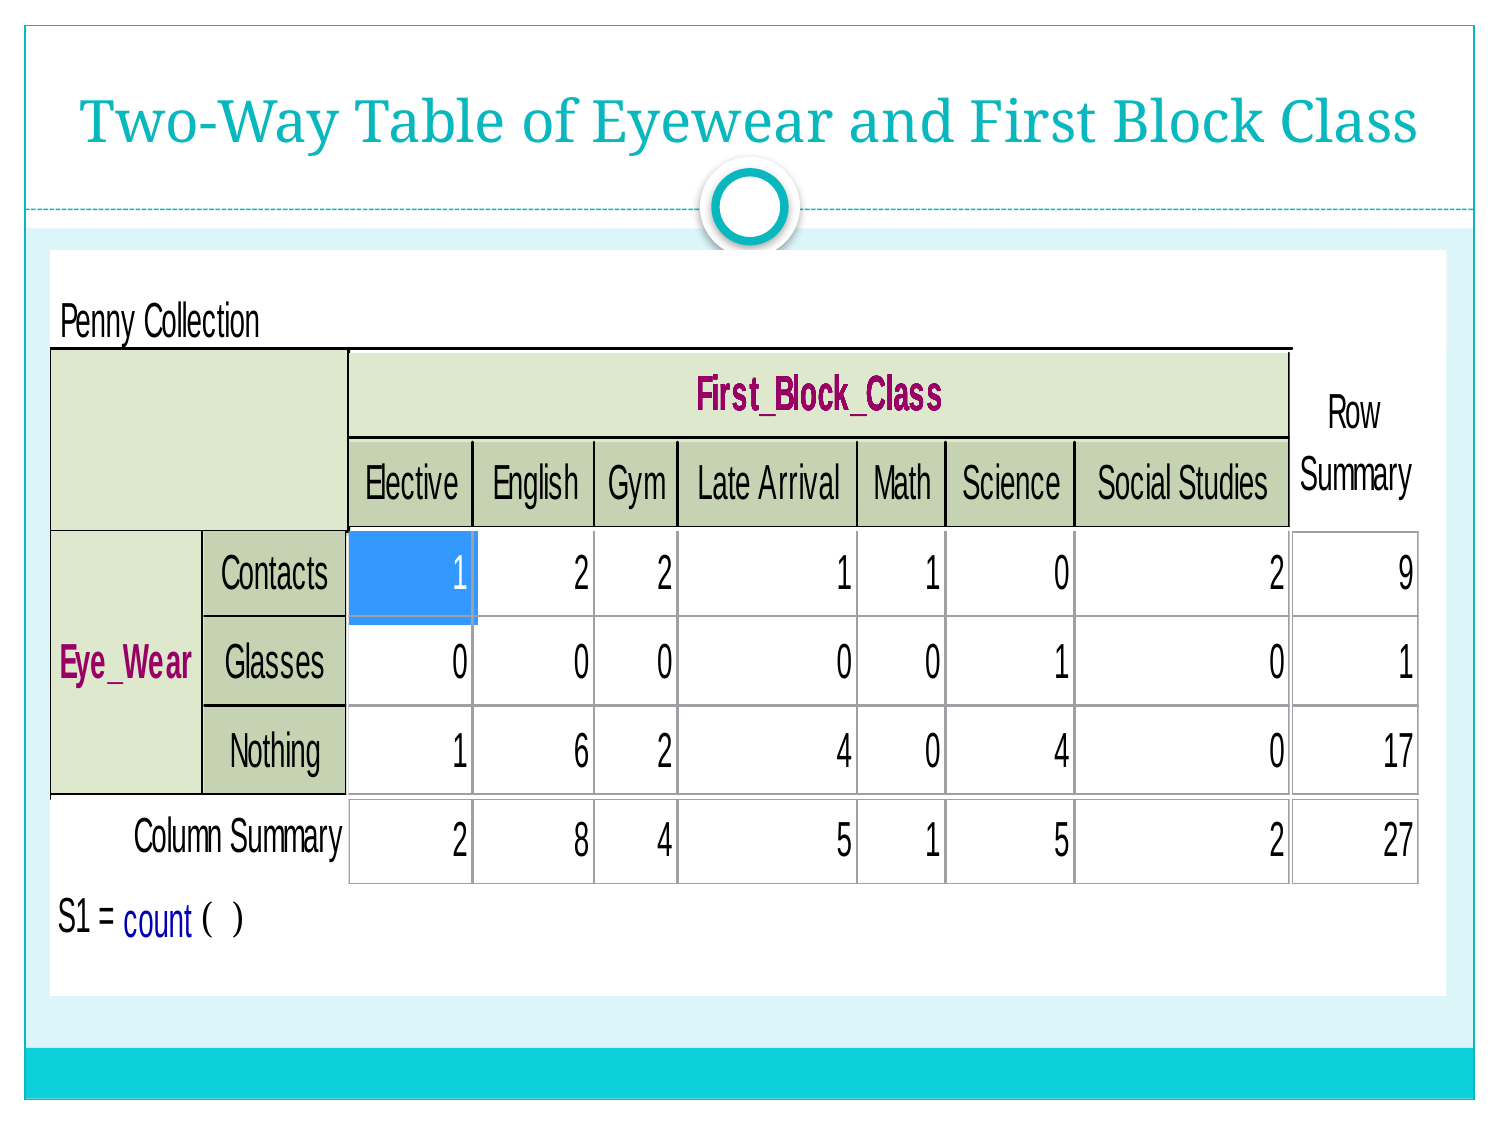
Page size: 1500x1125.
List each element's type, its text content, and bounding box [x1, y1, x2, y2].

title Two-Way Table of Eyewear and First Block Class [49, 37, 1450, 162]
picture [49, 249, 1450, 1001]
